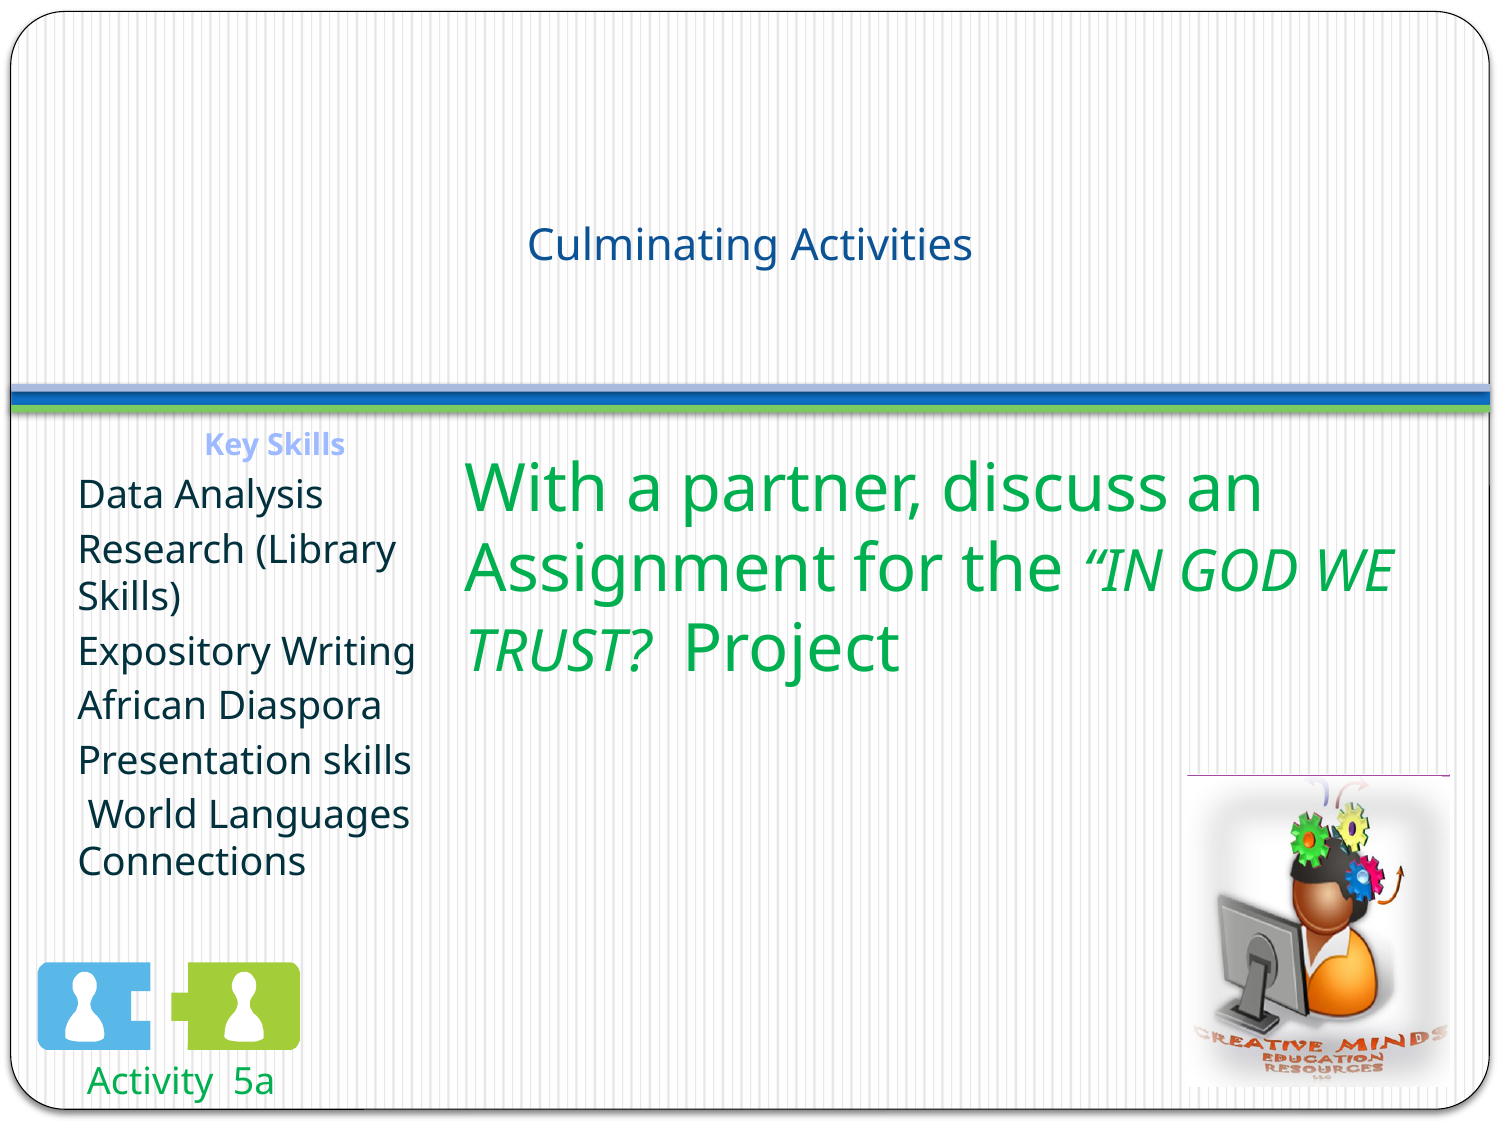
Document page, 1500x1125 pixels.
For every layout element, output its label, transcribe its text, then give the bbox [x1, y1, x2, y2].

picture [1187, 774, 1451, 1087]
title Culminating Activities [118, 156, 1394, 338]
text_box With a partner, discuss an Assignment for the “IN GOD WE TRUST? Project [450, 437, 1475, 693]
list Key Skills Data Analysis Research (Library Skills) Expository Writing African Diaspora Presentation skills World Languages Connections [62, 417, 488, 900]
picture [37, 962, 301, 1051]
text_box Activity 5a [62, 1059, 300, 1110]
